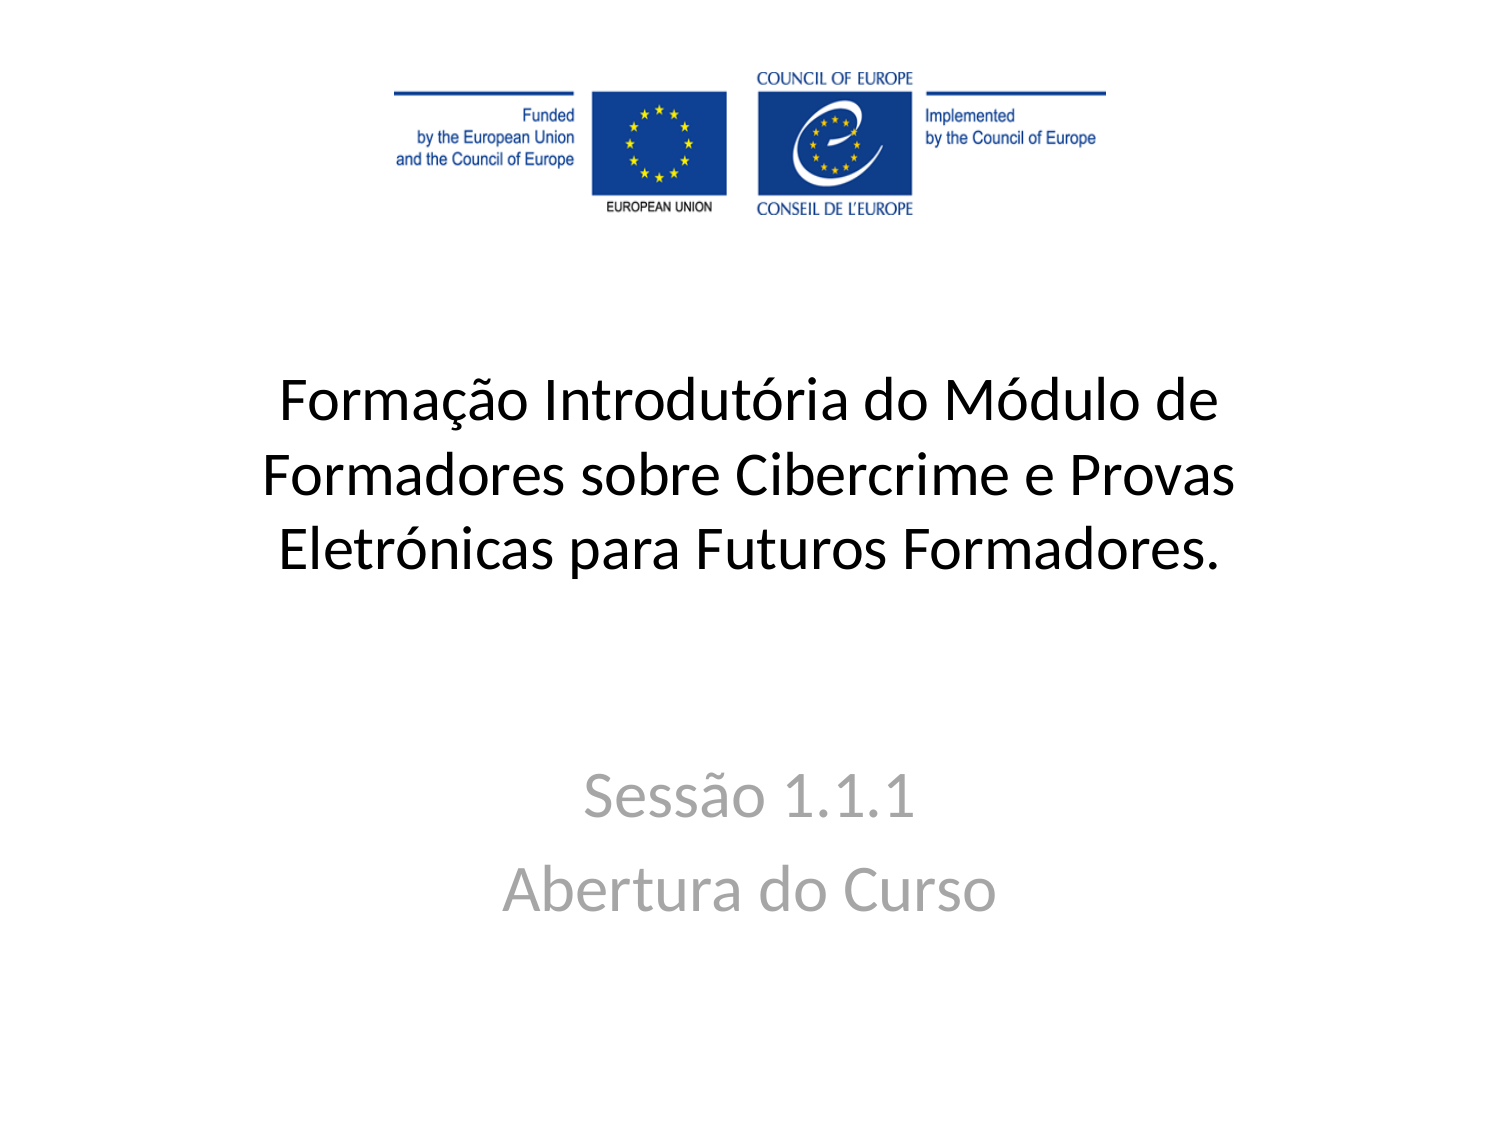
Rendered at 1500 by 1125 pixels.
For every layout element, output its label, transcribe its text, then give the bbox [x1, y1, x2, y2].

subtitle Sessão 1.1.1 Abertura do Curso [225, 743, 1275, 1032]
title Formação Introdutória do Módulo de Formadores sobre Cibercrime e Provas Eletrónicas para Futuros Formadores. [112, 349, 1388, 591]
picture [394, 72, 1106, 215]
